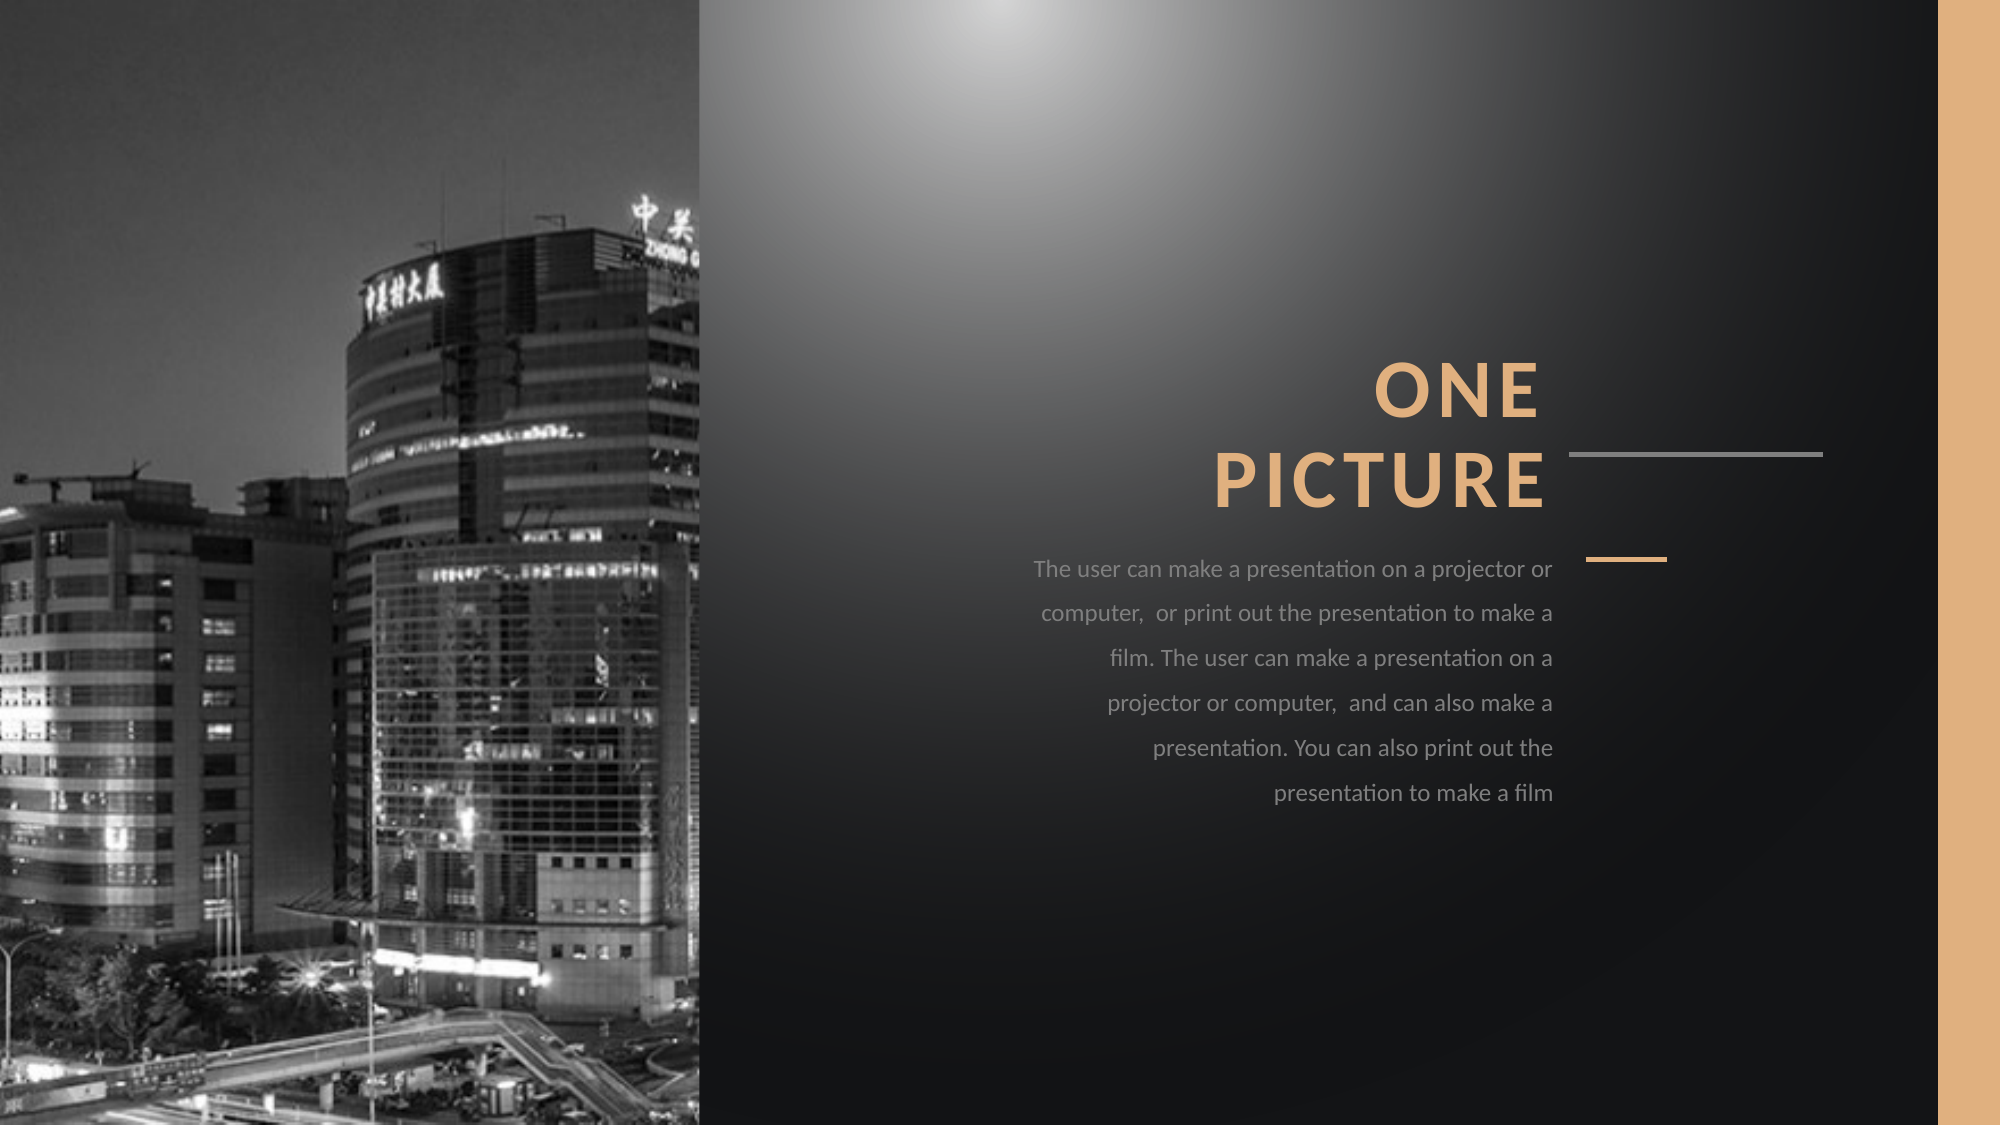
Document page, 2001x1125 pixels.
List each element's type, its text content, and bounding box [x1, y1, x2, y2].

text_box ONE PICTURE [1106, 337, 1560, 440]
text_box The user can make a presentation on a projector or computer, or print out the presentation to make a film. The user can make a presentation on a projector or computer, and can also make a presentation. You can also print out the presentation to make a film [1014, 529, 1569, 814]
picture [0, 0, 700, 1125]
text_box [1937, 0, 2000, 1125]
